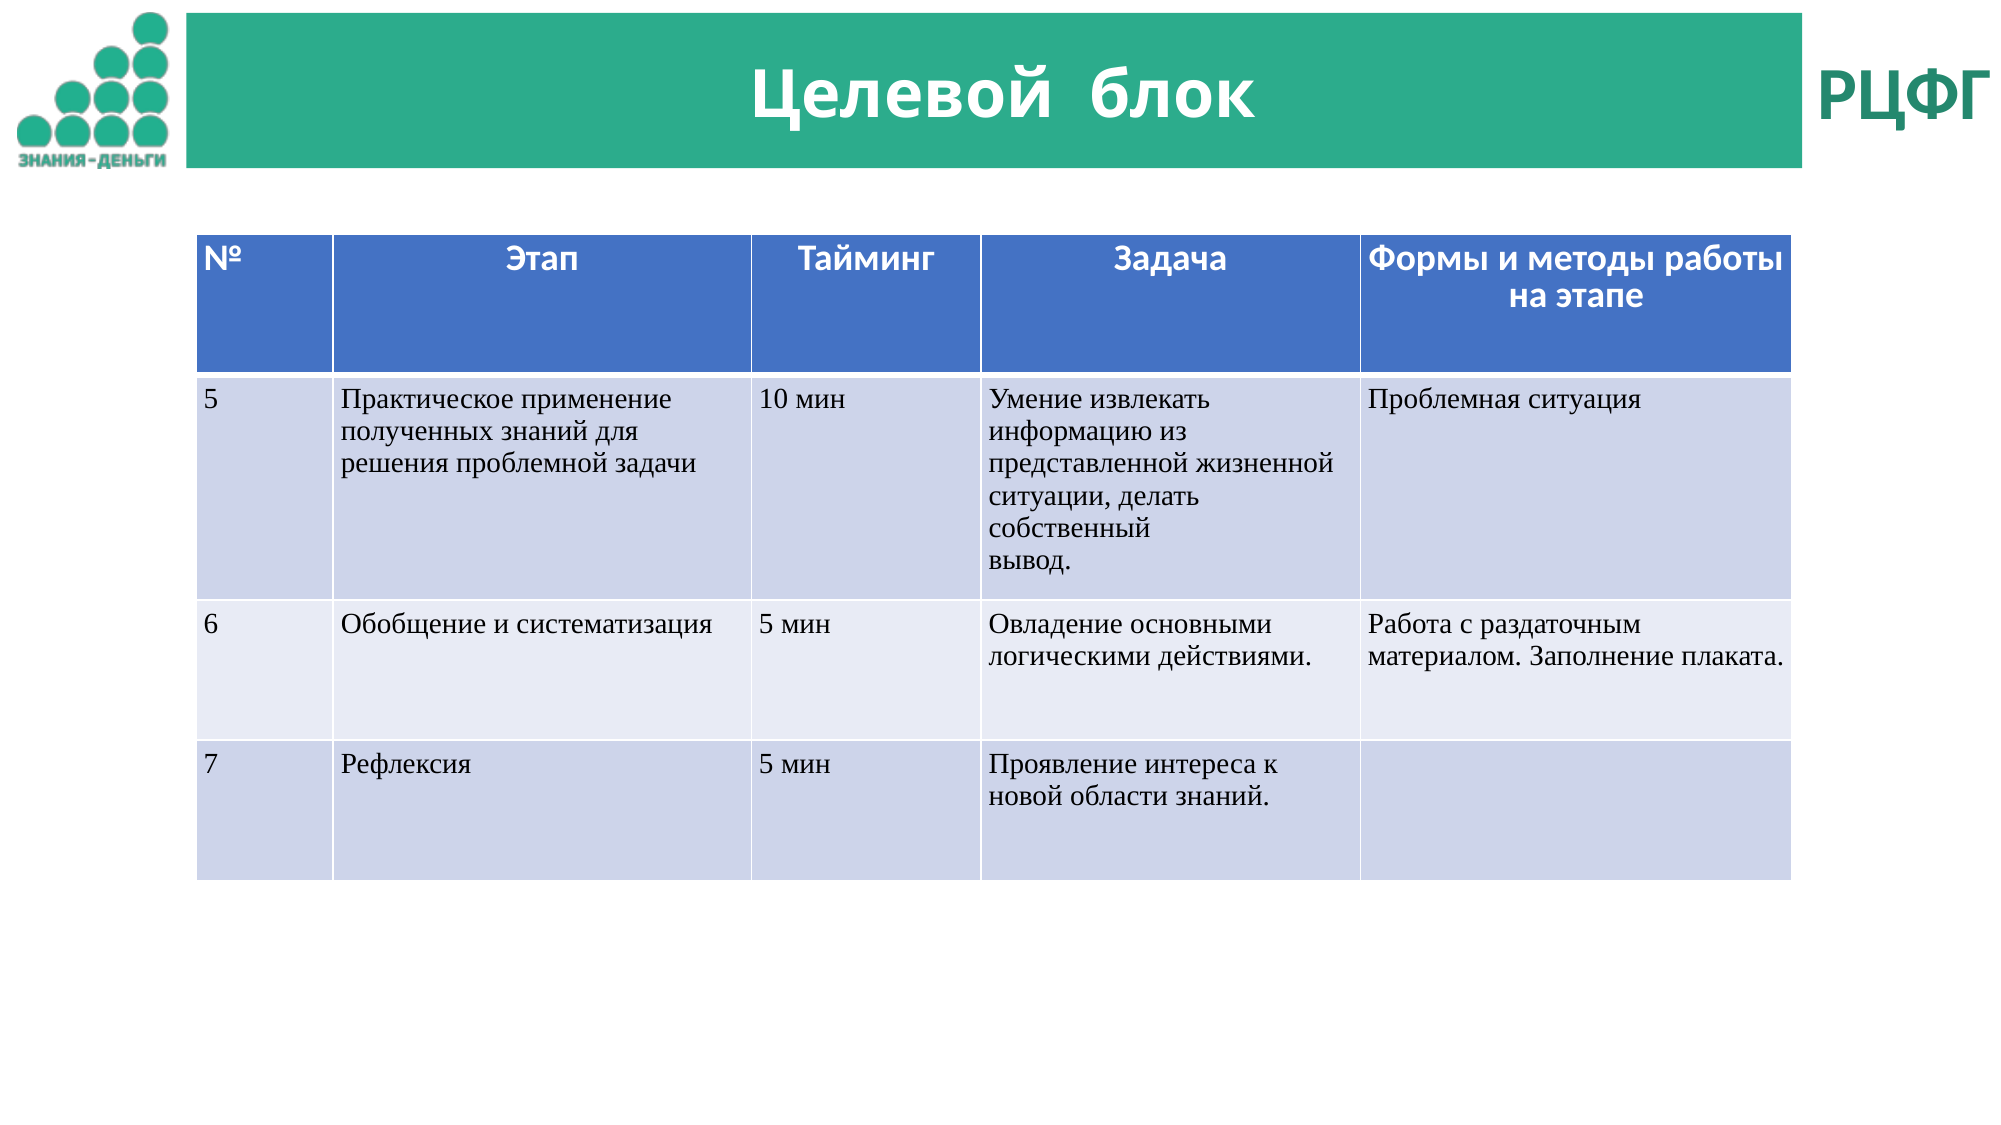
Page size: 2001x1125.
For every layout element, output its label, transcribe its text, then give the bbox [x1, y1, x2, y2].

table_header Этап [334, 235, 751, 372]
table_cell 6 [197, 601, 332, 739]
table_cell [1361, 741, 1791, 880]
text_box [186, 12, 1803, 169]
table_cell 5 [197, 378, 332, 599]
table_cell Проблемная ситуация [1361, 378, 1791, 599]
table_cell Овладение основными логическими действиями. [982, 601, 1360, 739]
table_cell Обобщение и систематизация [334, 601, 751, 739]
table_header № [197, 235, 332, 372]
table_cell Практическое применение полученных знаний для решения проблемной задачи [334, 378, 751, 599]
table_cell Проявление интереса к новой области знаний. [982, 741, 1360, 880]
table_cell 5 мин [752, 601, 980, 739]
table_cell 5 мин [752, 741, 980, 880]
table_cell Умение извлекать информацию из представленной жизненной ситуации, делать собственный вывод. [982, 378, 1360, 599]
text_box РЦФГ [1810, 37, 2000, 143]
table_header Задача [982, 235, 1360, 372]
table_cell 7 [197, 741, 332, 880]
table_cell 10 мин [752, 378, 980, 599]
table_cell Рефлексия [334, 741, 751, 880]
table_cell Работа с раздаточным материалом. Заполнение плаката. [1361, 601, 1791, 739]
picture [17, 12, 170, 169]
table_header Тайминг [752, 235, 980, 372]
table_header Формы и методы работы на этапе [1361, 235, 1791, 372]
